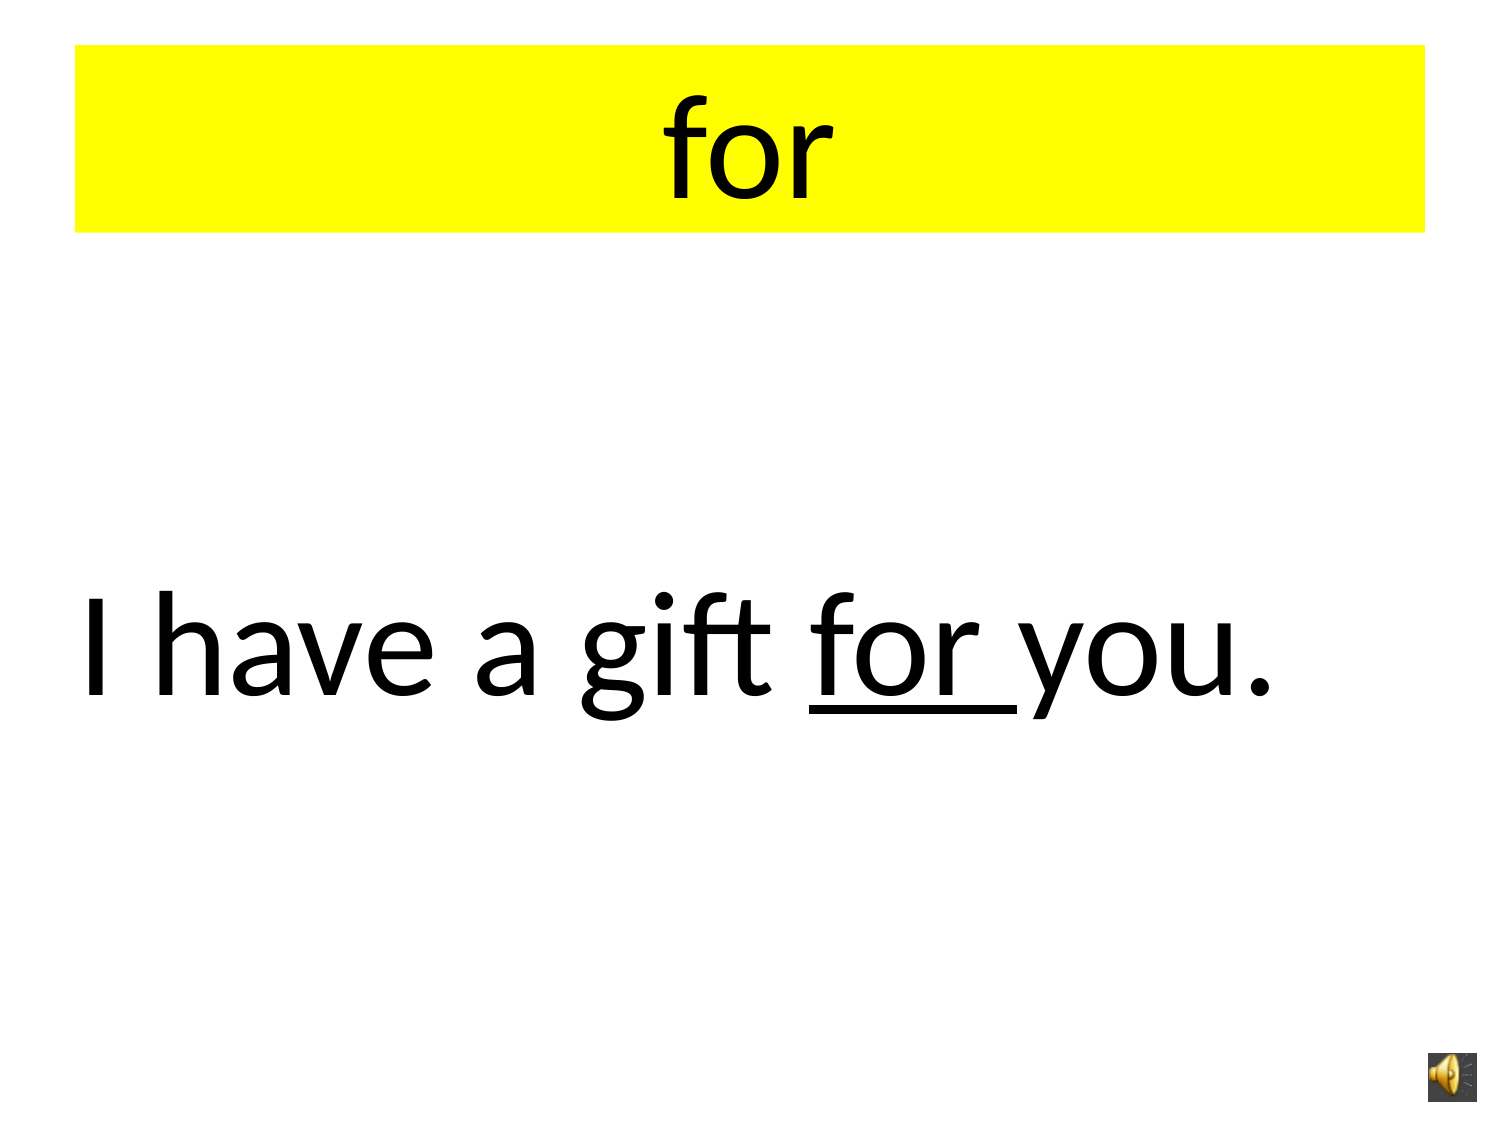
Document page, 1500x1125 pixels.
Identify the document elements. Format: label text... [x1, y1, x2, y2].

picture [1427, 1052, 1478, 1103]
title for [75, 45, 1425, 233]
list I have a gift for you. [62, 537, 1413, 738]
